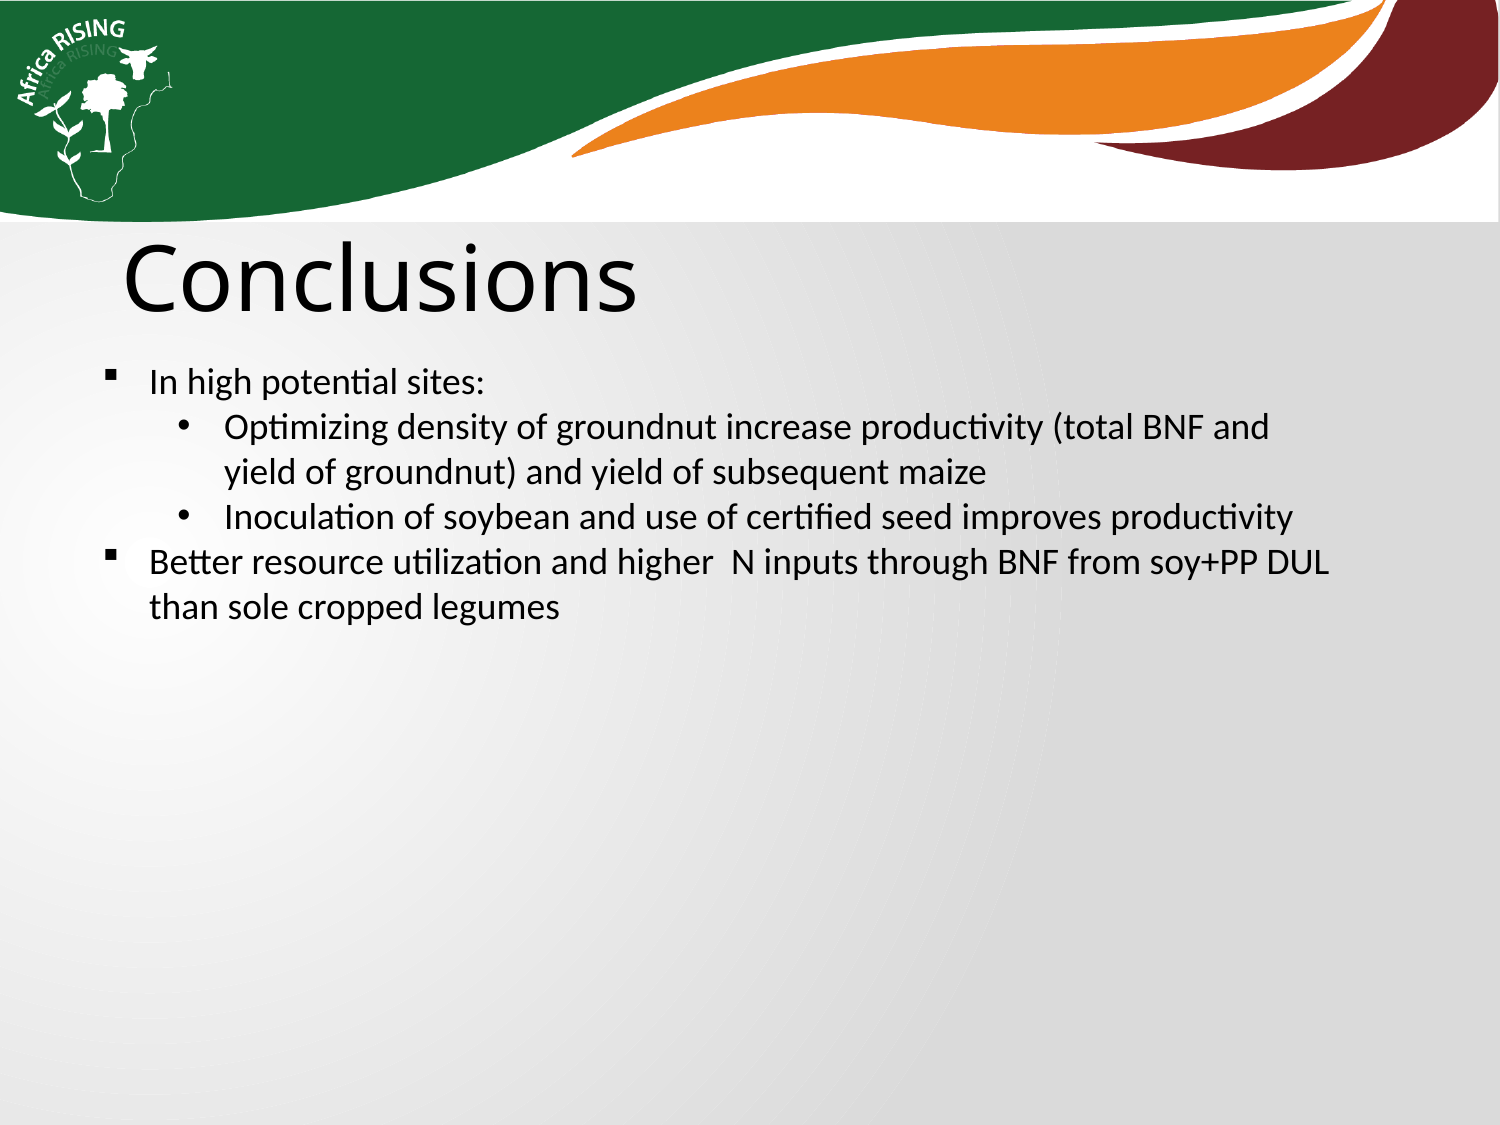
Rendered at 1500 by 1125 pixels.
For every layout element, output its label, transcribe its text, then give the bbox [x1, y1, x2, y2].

text_box In high potential sites: Optimizing density of groundnut increase productivity (total BNF and yield of groundnut) and yield of subsequent maize Inoculation of soybean and use of certified seed improves productivity Better resource utilization and higher N inputs through BNF from soy+PP DUL than sole cropped legumes [87, 349, 1363, 635]
list Conclusions [87, 212, 1363, 349]
picture [0, 0, 1499, 222]
